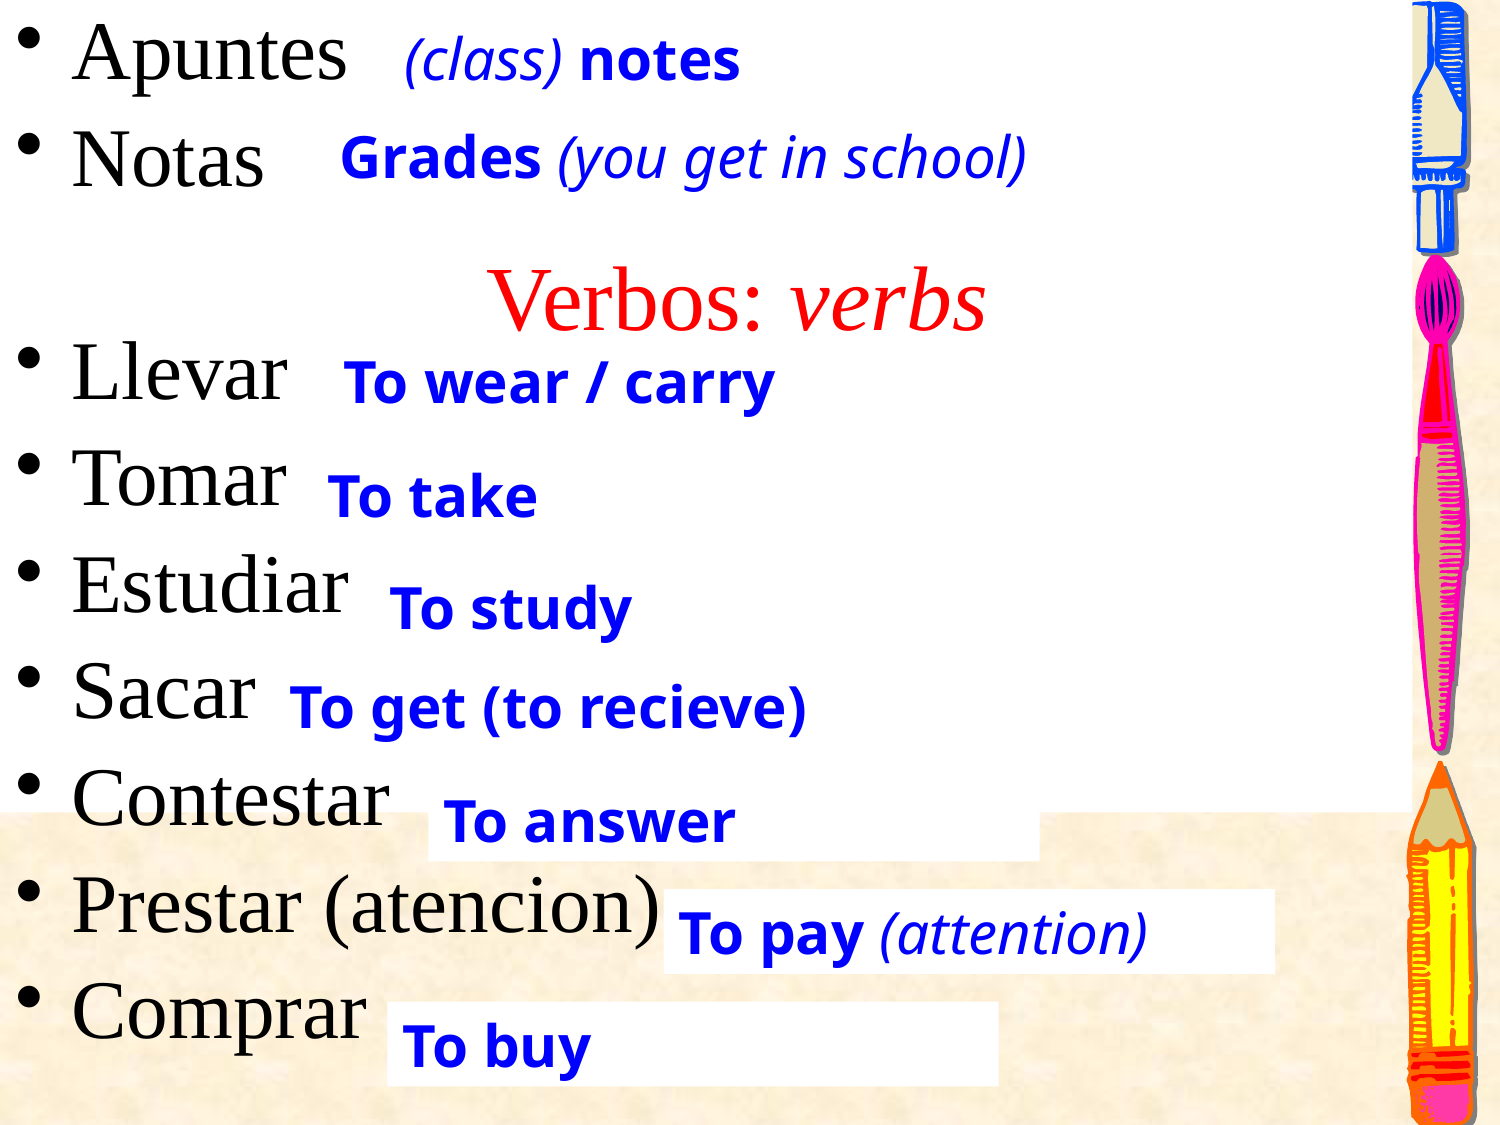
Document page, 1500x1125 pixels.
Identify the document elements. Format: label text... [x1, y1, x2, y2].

text_box To get (to recieve) [275, 662, 1213, 748]
text_box To answer [428, 776, 1040, 862]
text_box Grades (you get in school) [324, 112, 1263, 198]
text_box To take [312, 451, 638, 537]
picture [1413, 193, 1429, 486]
title Verbos: verbs [62, 200, 1413, 388]
picture [0, 0, 1500, 1125]
text_box To pay (attention) [663, 889, 1275, 974]
text_box To buy [387, 1001, 999, 1087]
text_box (class) notes [389, 14, 840, 99]
text_box To wear / carry [328, 388, 929, 423]
text_box To study [374, 564, 838, 649]
list Apuntes Notas Llevar Tomar Estudiar Sacar Contestar Prestar (atencion) Comprar [0, 0, 1413, 813]
